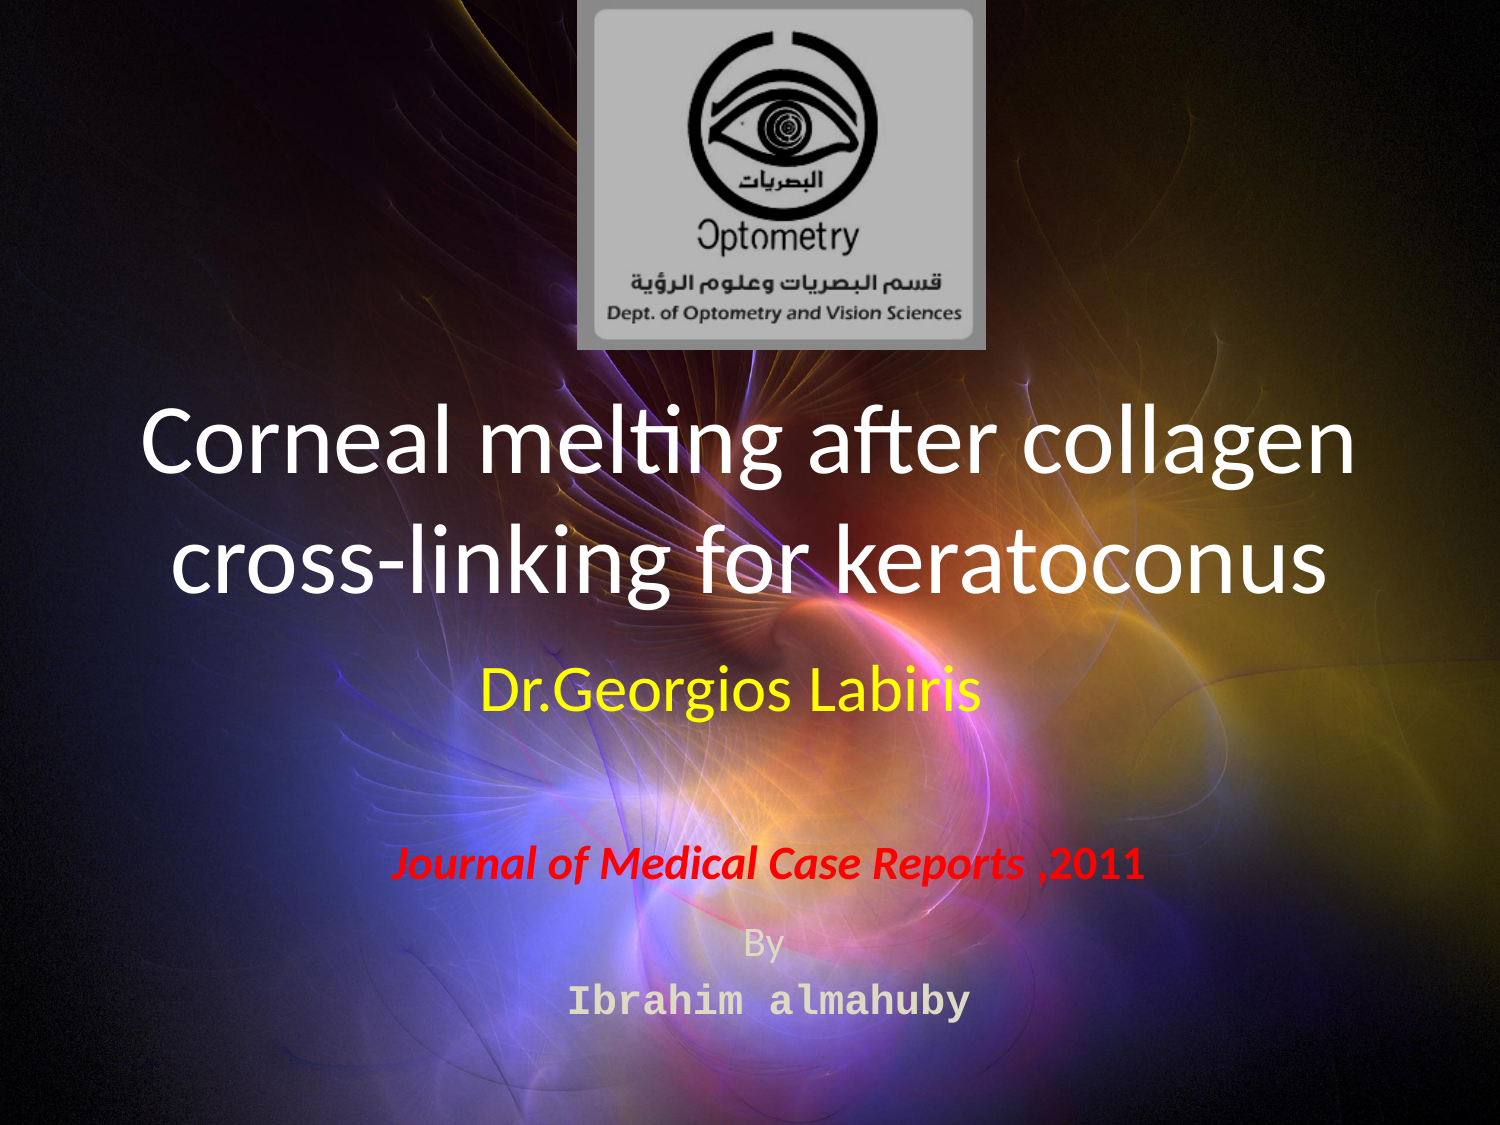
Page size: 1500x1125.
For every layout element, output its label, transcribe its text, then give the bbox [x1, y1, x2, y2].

picture [0, 0, 1500, 1125]
subtitle Journal of Medical Case Reports ,2011 By Ibrahim almahuby [225, 800, 1313, 1038]
title Corneal melting after collagen cross-linking for keratoconus [112, 337, 1388, 650]
text_box Dr.Georgios Labiris [312, 637, 1150, 893]
